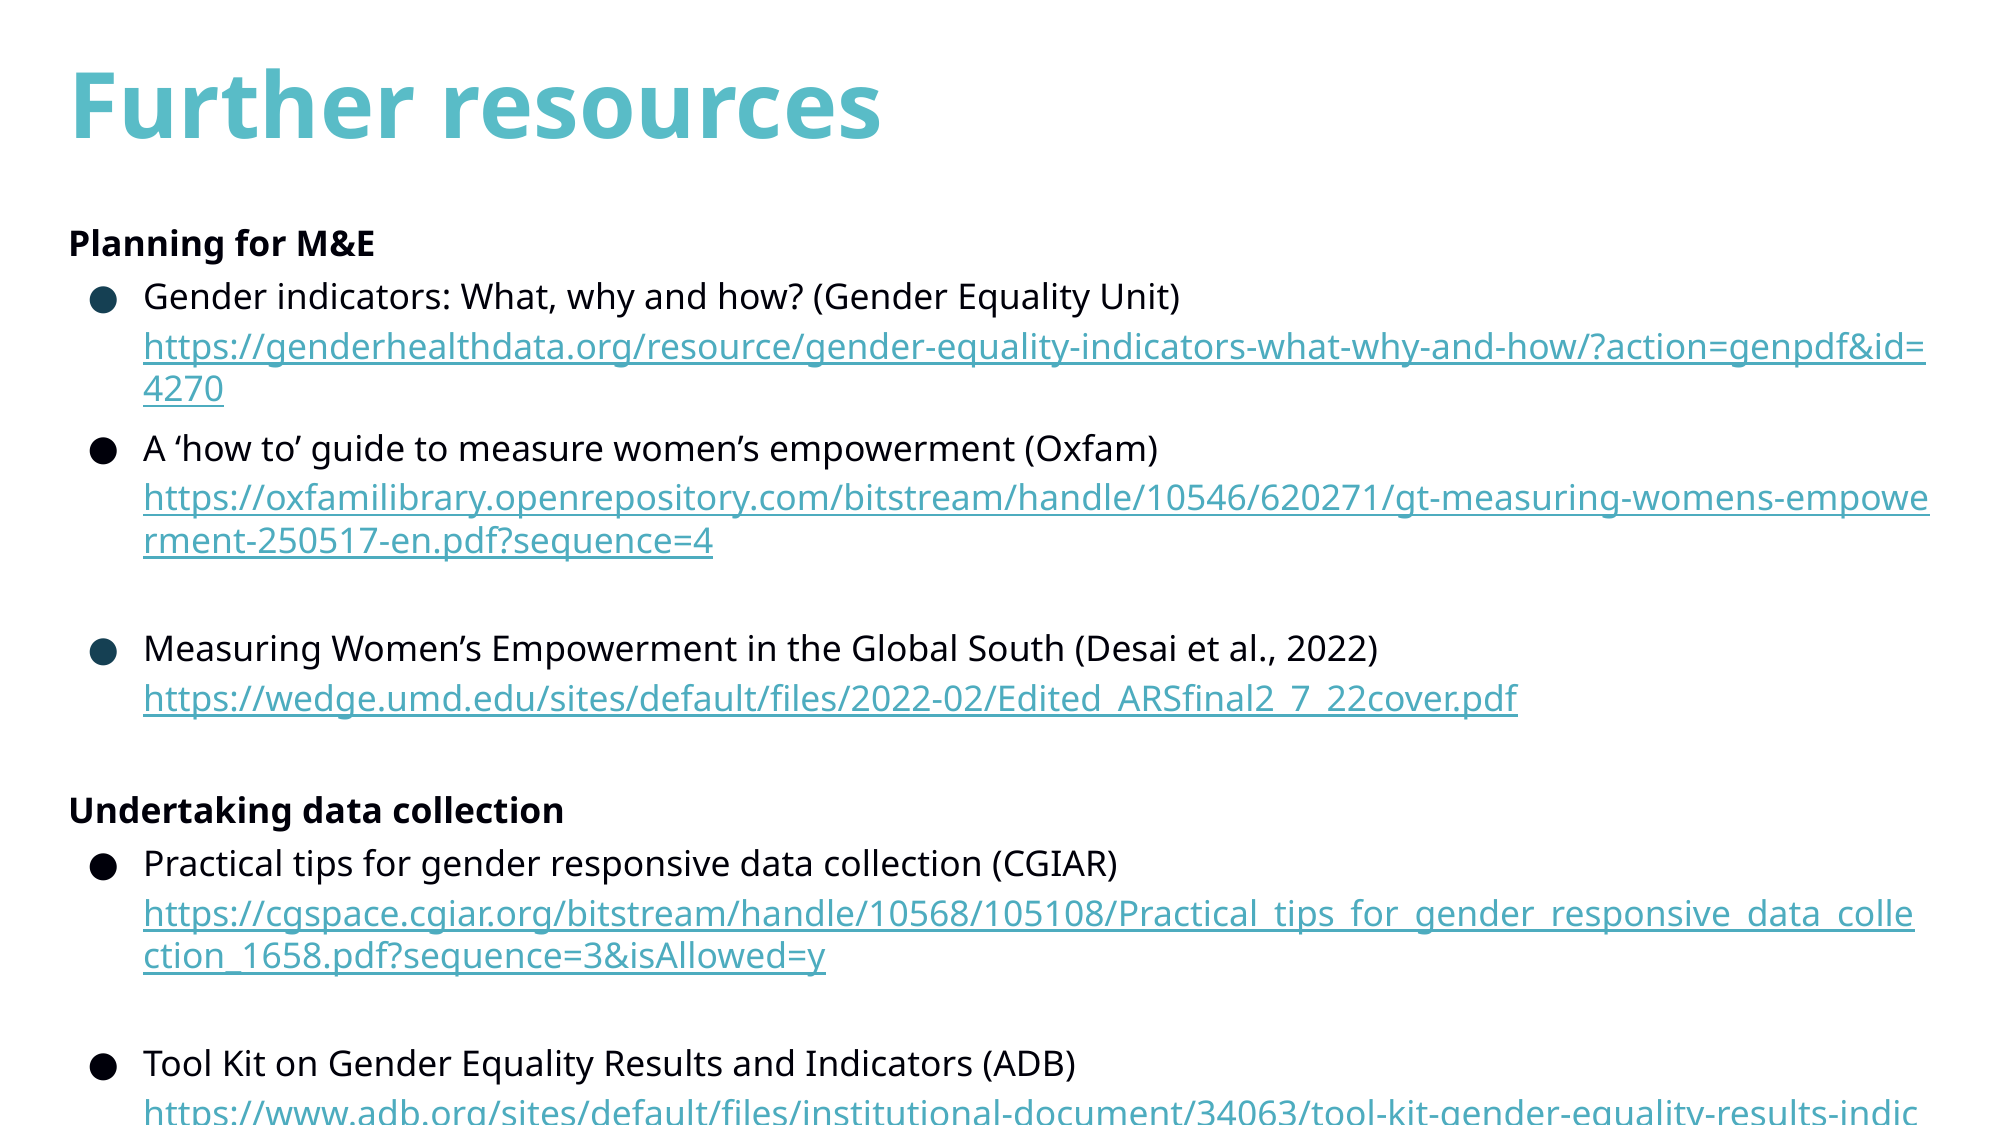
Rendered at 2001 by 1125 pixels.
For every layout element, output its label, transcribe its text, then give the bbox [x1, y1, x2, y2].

title Further resources [68, 47, 1932, 173]
list Planning for M&E Gender indicators: What, why and how? (Gender Equality Unit) https://genderhealthdata.org/resource/gender-equality-indicators-what-why-and-how/?action=genpdf&id=4270 A ‘how to’ guide to measure women’s empowerment (Oxfam) https://oxfamilibrary.openrepository.com/bitstream/handle/10546/620271/gt-measuring-womens-empowerment-250517-en.pdf?sequence=4 Measuring Women’s Empowerment in the Global South (Desai et al., 2022) https://wedge.umd.edu/sites/default/files/2022-02/Edited_ARSfinal2_7_22cover.pdf Undertaking data collection Practical tips for gender responsive data collection (CGIAR) https://cgspace.cgiar.org/bitstream/handle/10568/105108/Practical_tips_for_gender_responsive_data_collection_1658.pdf?sequence=3&isAllowed=y Tool Kit on Gender Equality Results and Indicators (ADB) https://www.adb.org/sites/default/files/institutional-document/34063/tool-kit-gender-equality-results-indicators_0.pdf [68, 214, 1932, 962]
